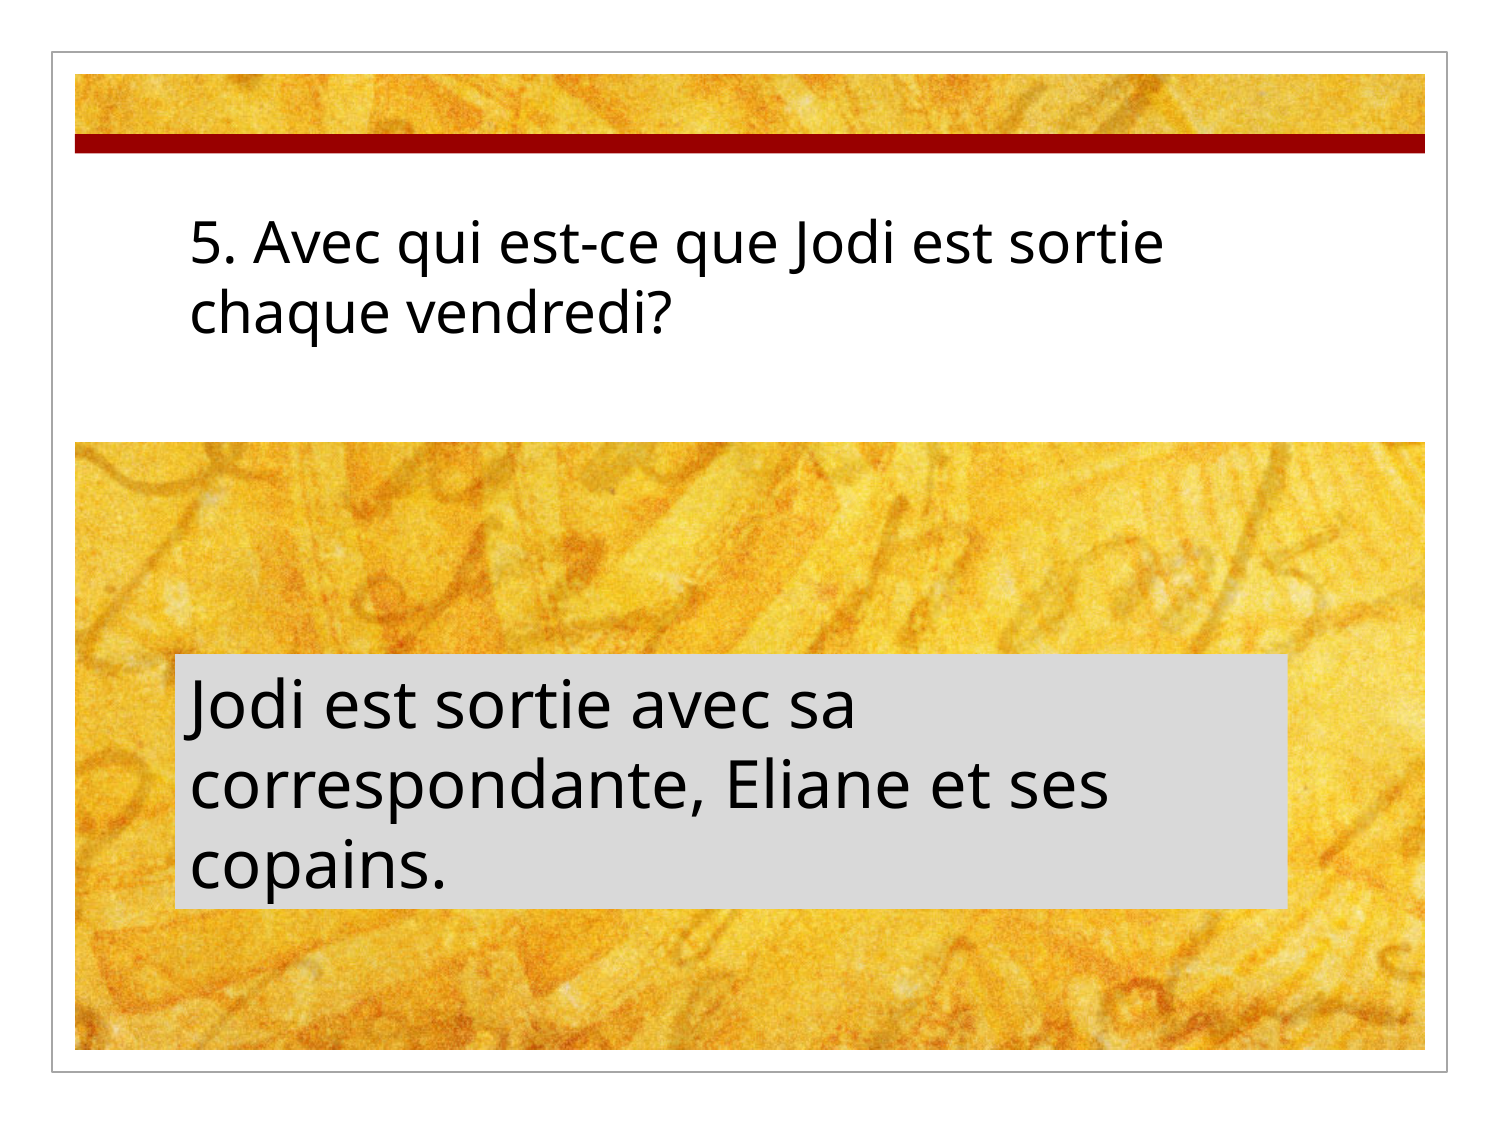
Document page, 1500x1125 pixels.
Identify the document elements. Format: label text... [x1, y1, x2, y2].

text_box Jodi est sortie avec sa correspondante, Eliane et ses copains. [175, 654, 1288, 909]
picture [75, 74, 1425, 134]
picture [75, 442, 1425, 1050]
text_box 5. Avec qui est-ce que Jodi est sortie chaque vendredi? [175, 197, 1322, 353]
